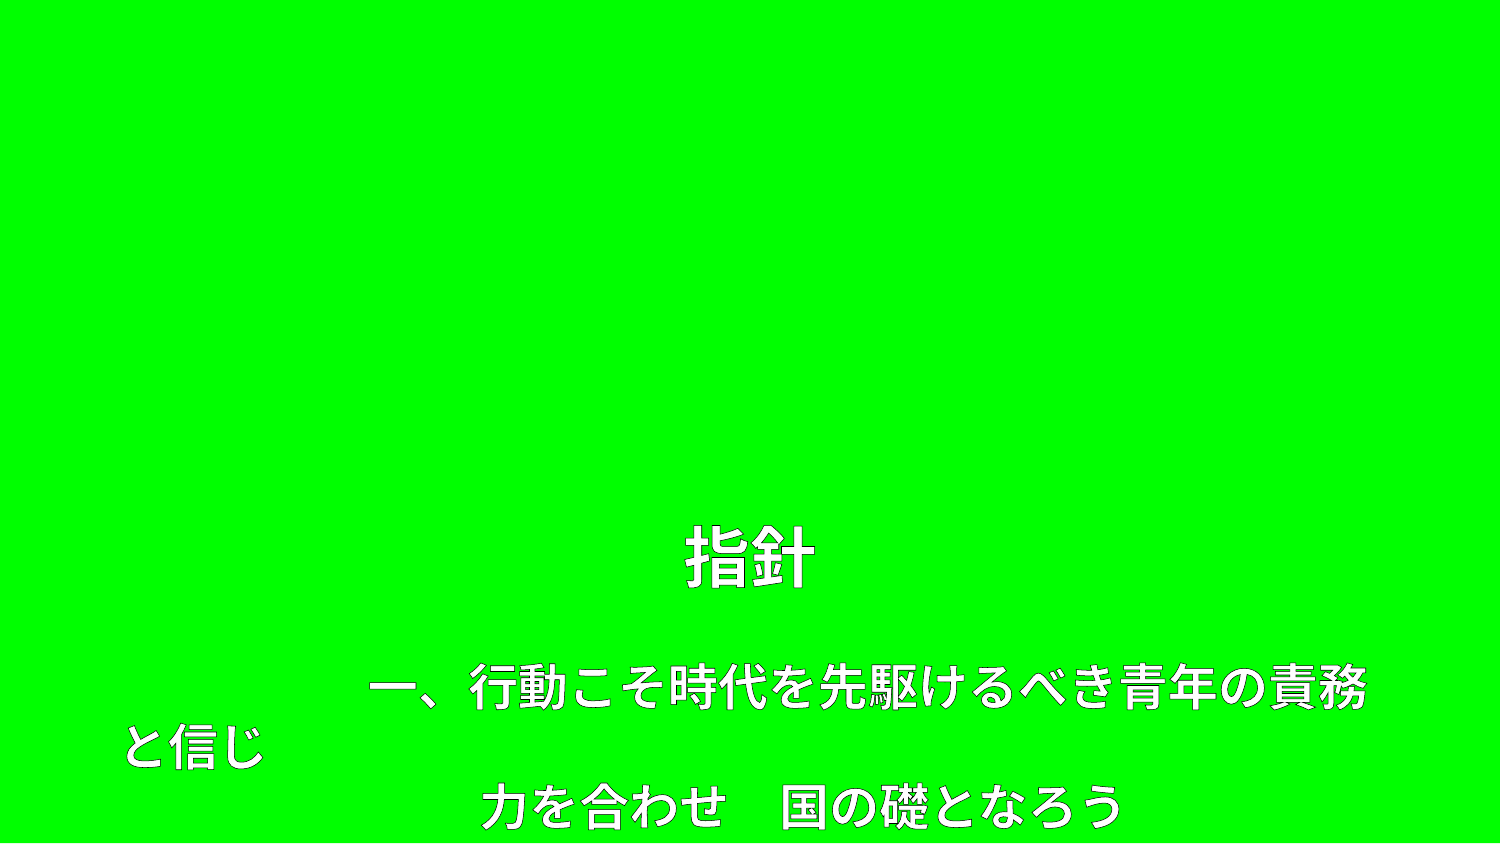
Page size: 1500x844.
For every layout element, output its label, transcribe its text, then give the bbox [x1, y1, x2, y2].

text_box 指針 一、行動こそ時代を先駆けるべき青年の責務と信じ 力を合わせ 国の礎となろう [102, 551, 1397, 844]
